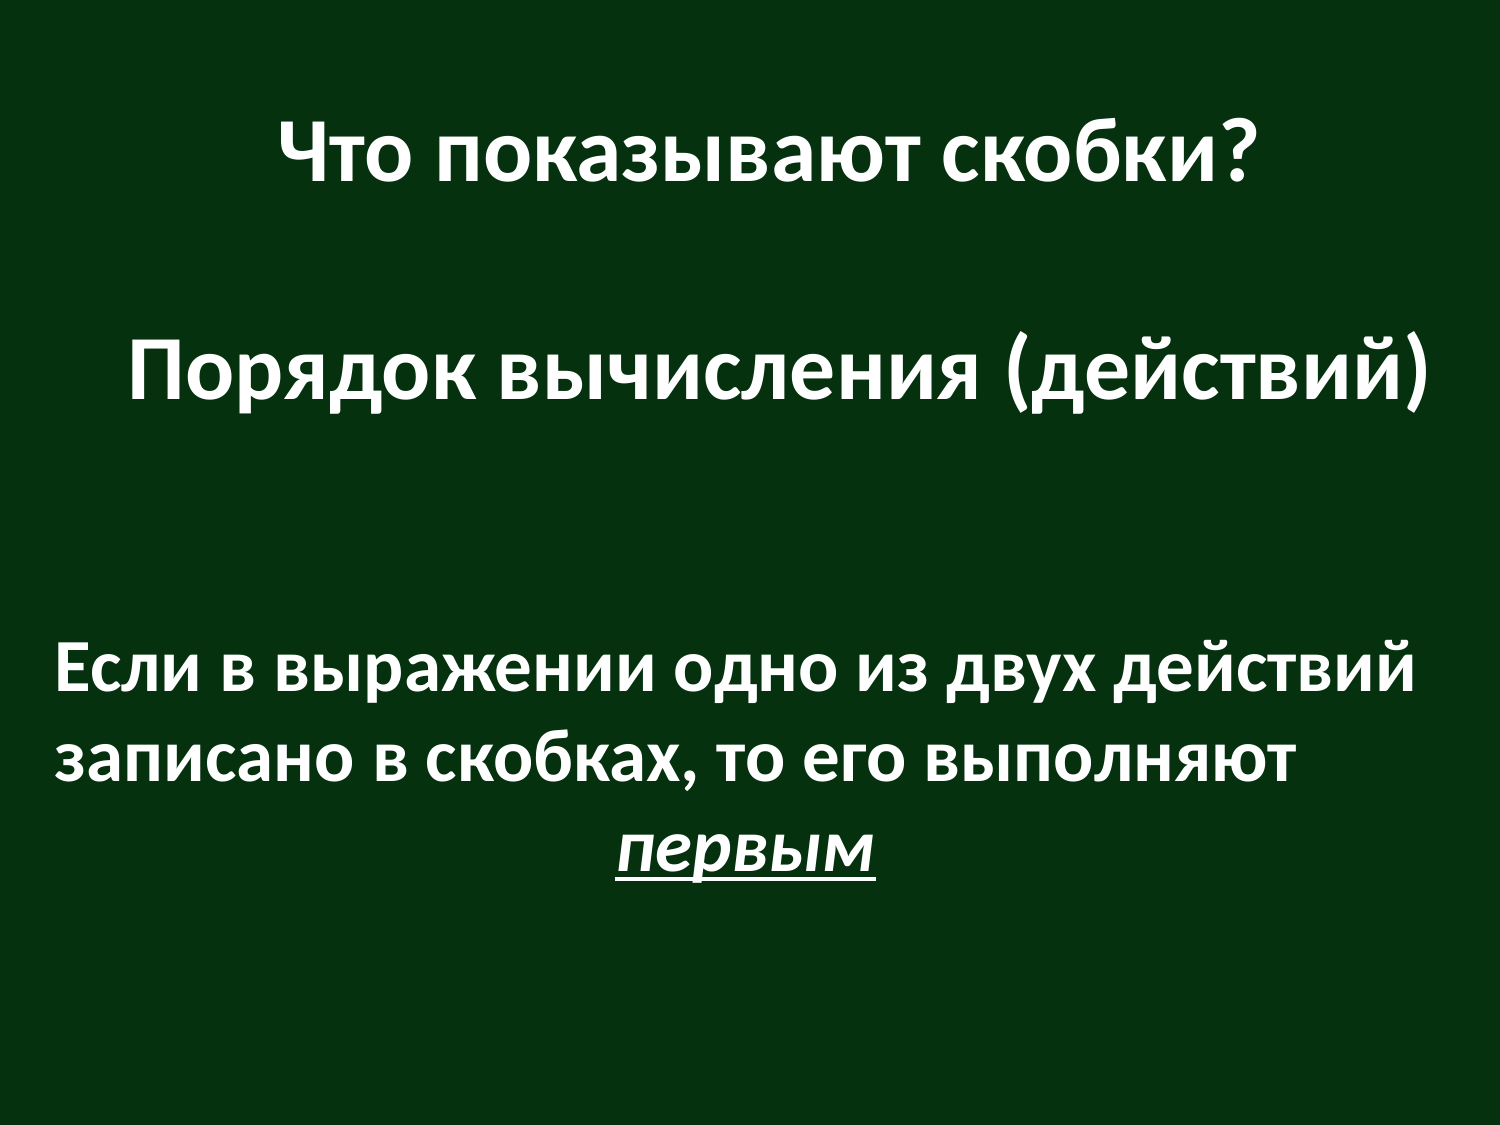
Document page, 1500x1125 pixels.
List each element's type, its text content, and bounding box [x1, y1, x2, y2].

text_box Если в выражении одно из двух действий записано в скобках, то его выполняют первым [40, 609, 1451, 895]
text_box Что показывают скобки? [262, 81, 1277, 207]
title Порядок вычисления (действий) [105, 269, 1456, 457]
